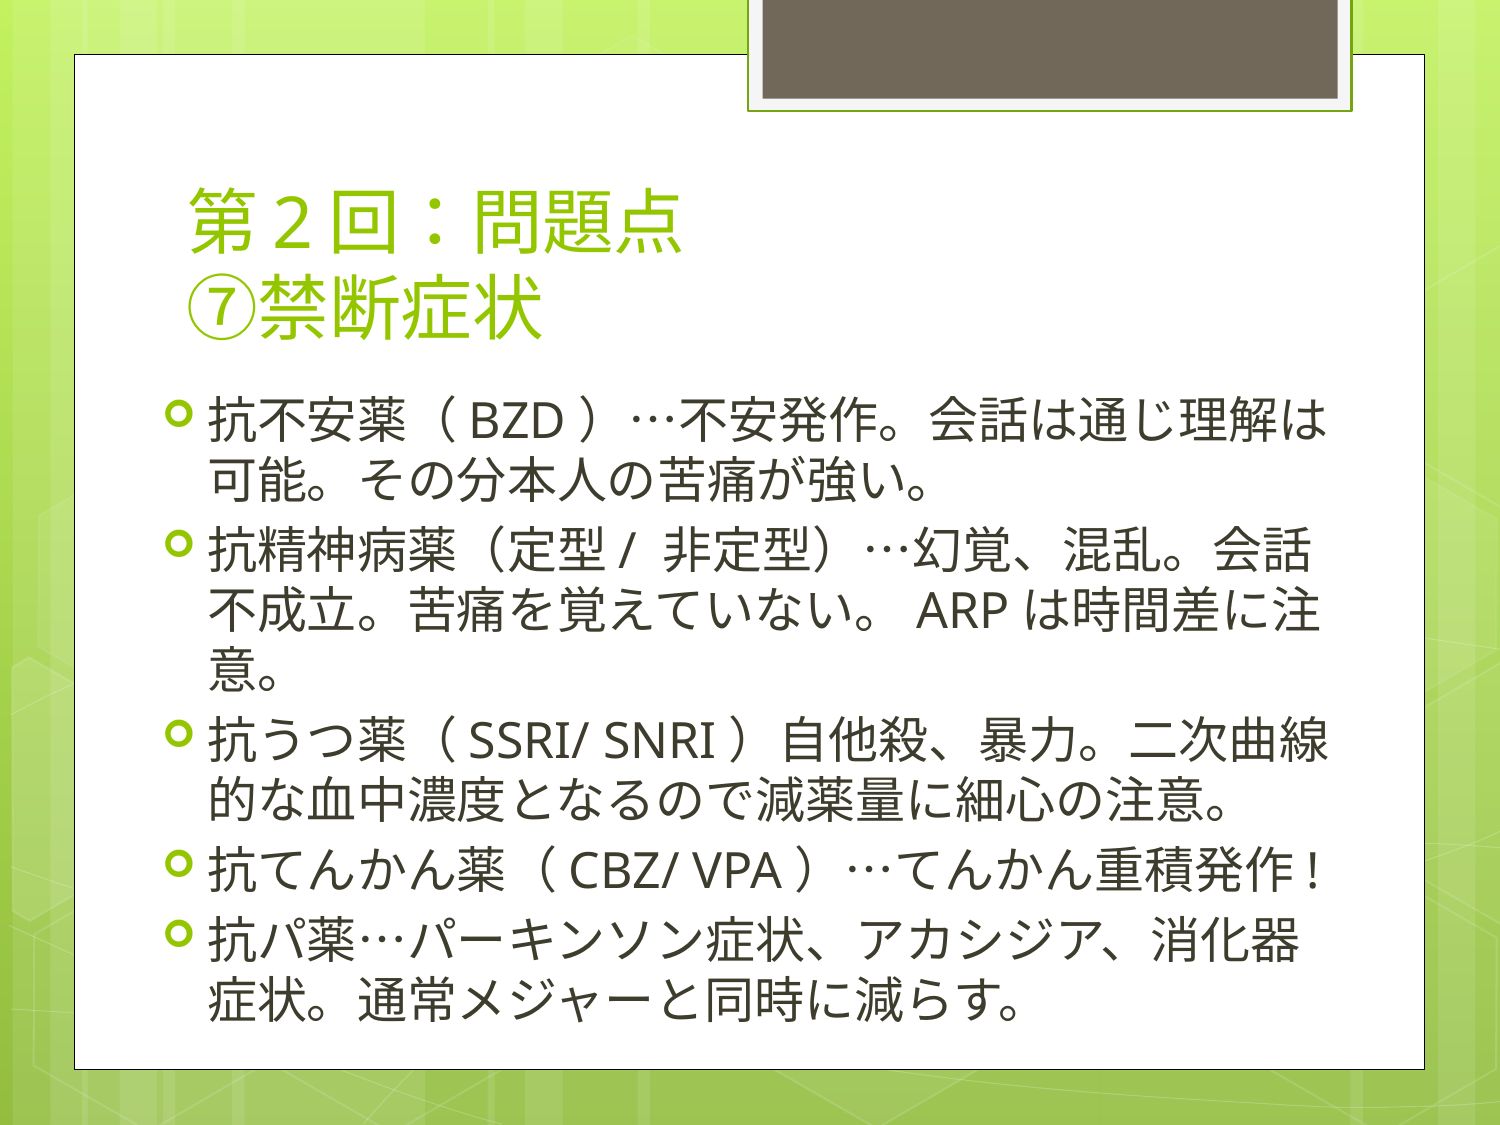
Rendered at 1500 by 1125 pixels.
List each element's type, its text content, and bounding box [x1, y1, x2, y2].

list 抗不安薬（BZD）…不安発作。会話は通じ理解は可能。その分本人の苦痛が強い。 抗精神病薬（定型/ 非定型）…幻覚、混乱。会話不成立。苦痛を覚えていない。ARPは時間差に注意。 抗うつ薬（SSRI/ SNRI）自他殺、暴力。二次曲線的な血中濃度となるので減薬量に細心の注意。 抗てんかん薬（CBZ/ VPA）…てんかん重積発作! 抗パ薬…パーキンソン症状、アカシジア、消化器症状。通常メジャーと同時に減らす。 [135, 381, 1353, 1012]
title 第2回：問題点 ⑦禁断症状 [171, 168, 1324, 357]
